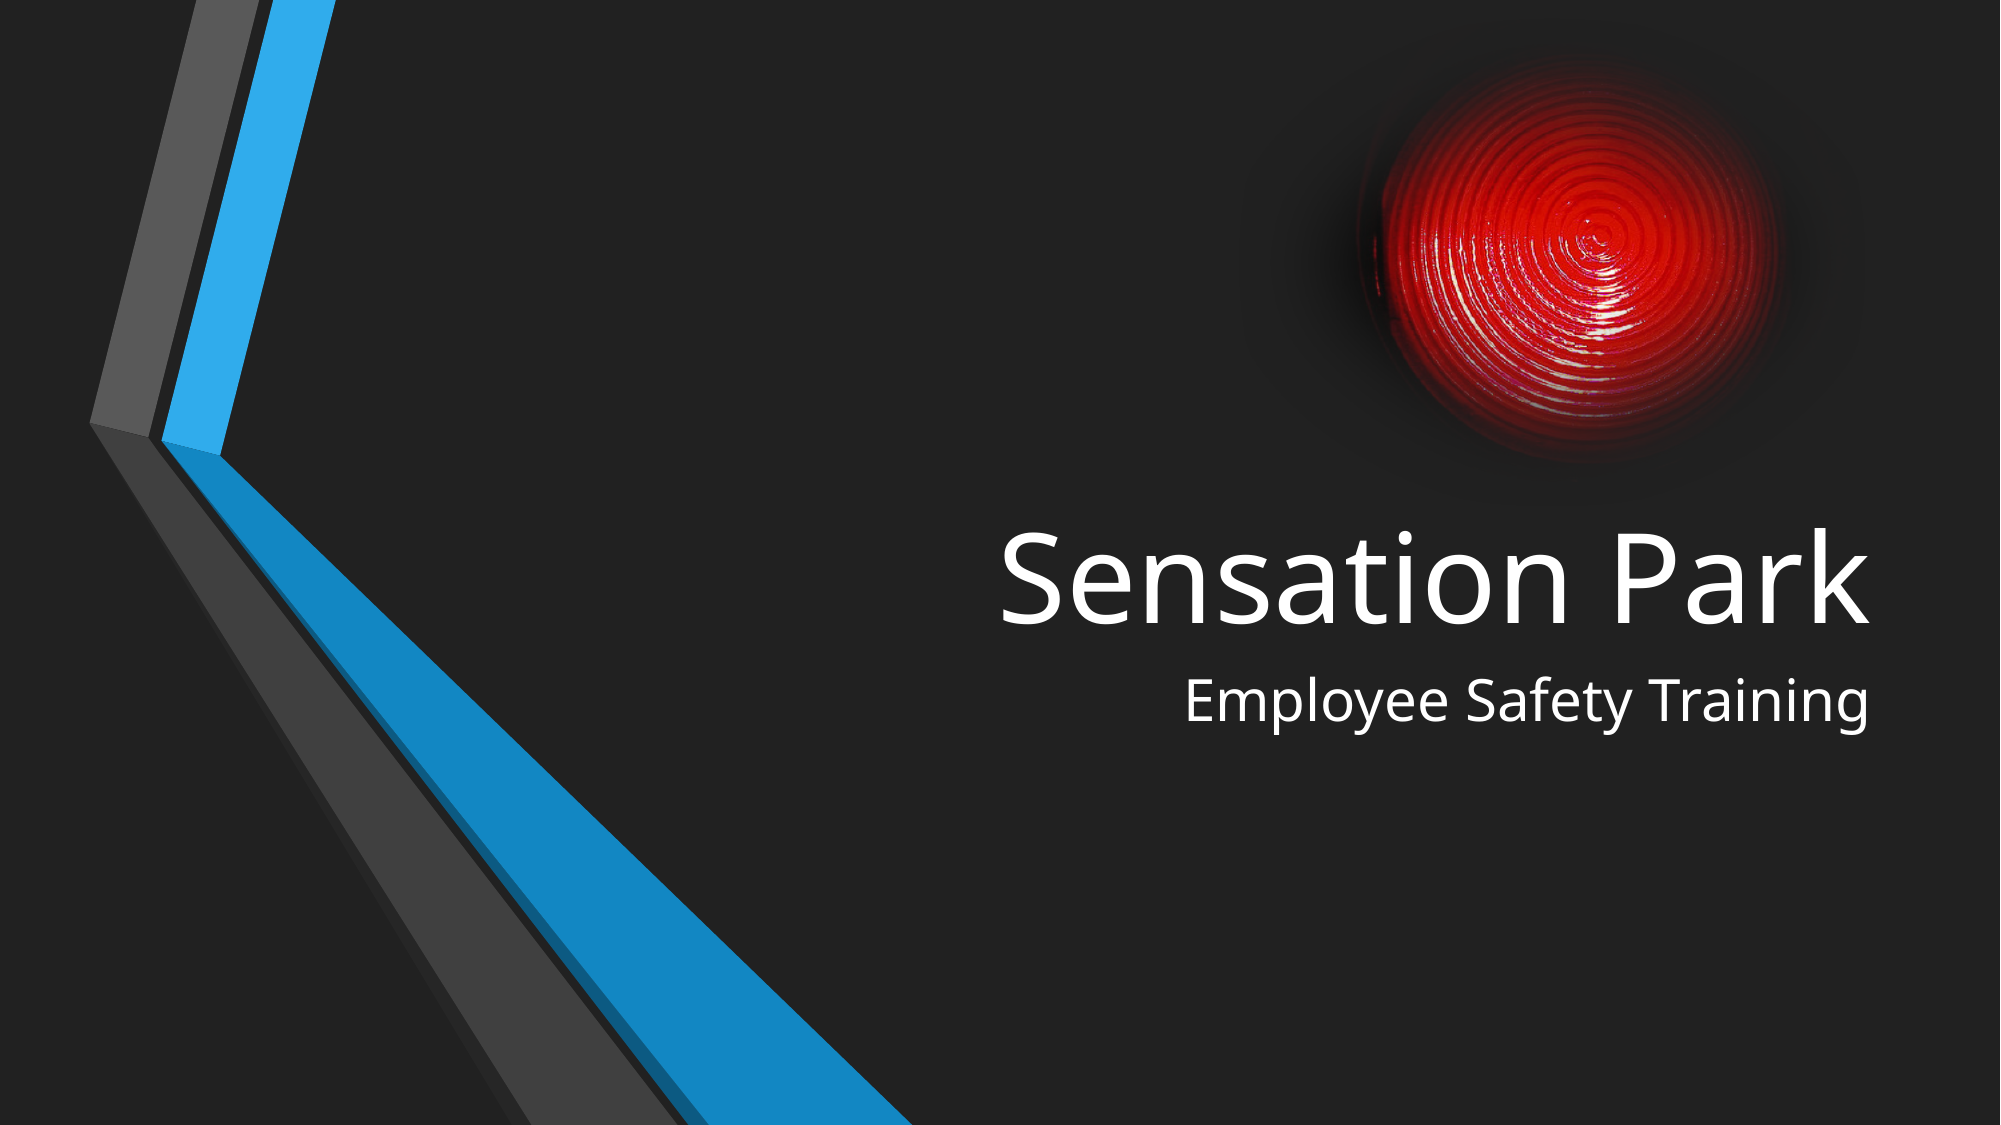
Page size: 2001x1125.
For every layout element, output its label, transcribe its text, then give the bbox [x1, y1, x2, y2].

subtitle Employee Safety Training [740, 655, 1887, 884]
title Sensation Park [480, 226, 1887, 656]
picture [1201, 0, 1902, 526]
